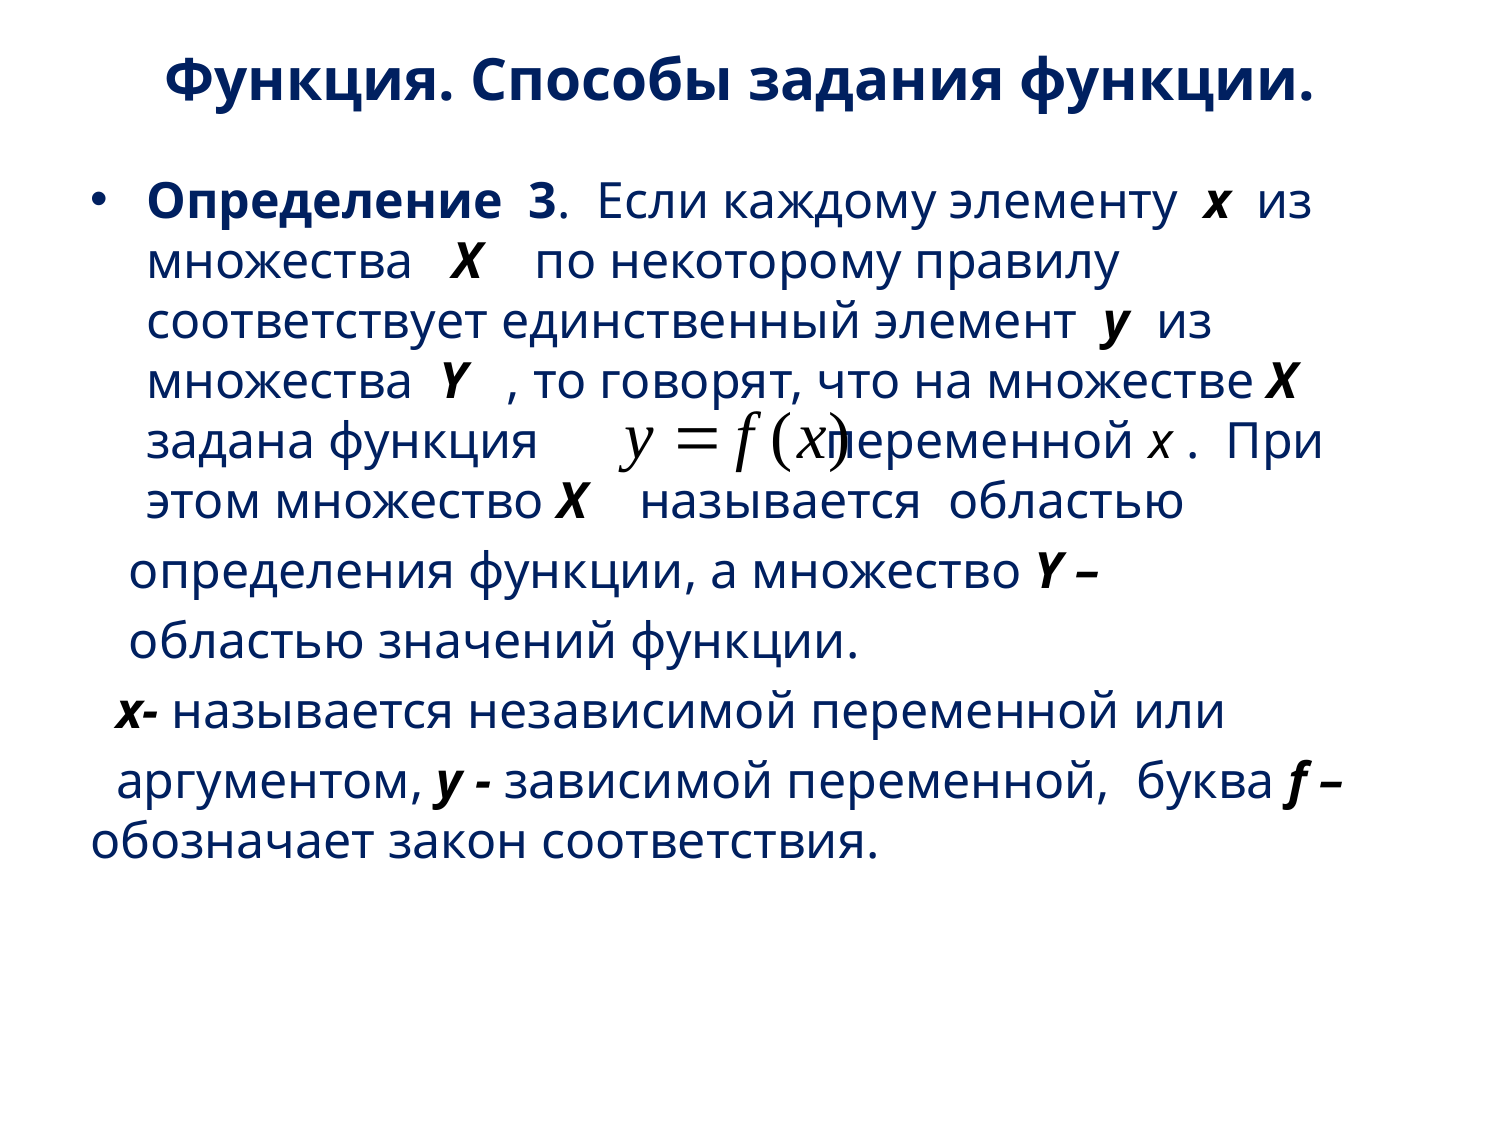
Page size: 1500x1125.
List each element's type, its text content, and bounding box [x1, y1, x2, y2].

title Функция. Способы задания функции. [64, 42, 1415, 183]
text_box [608, 396, 864, 486]
list Определение 3. Если каждому элементу х из множества X по некоторому правилу соответствует единственный элемент у из множества Y , то говорят, что на множестве X задана функция переменной х . При этом множество X называется областью определения функции, а множество Y – областью значений функции. x- называется независимой переменной или аргументом, у - зависимой переменной, буква f – обозначает закон соответствия. [75, 160, 1425, 1005]
